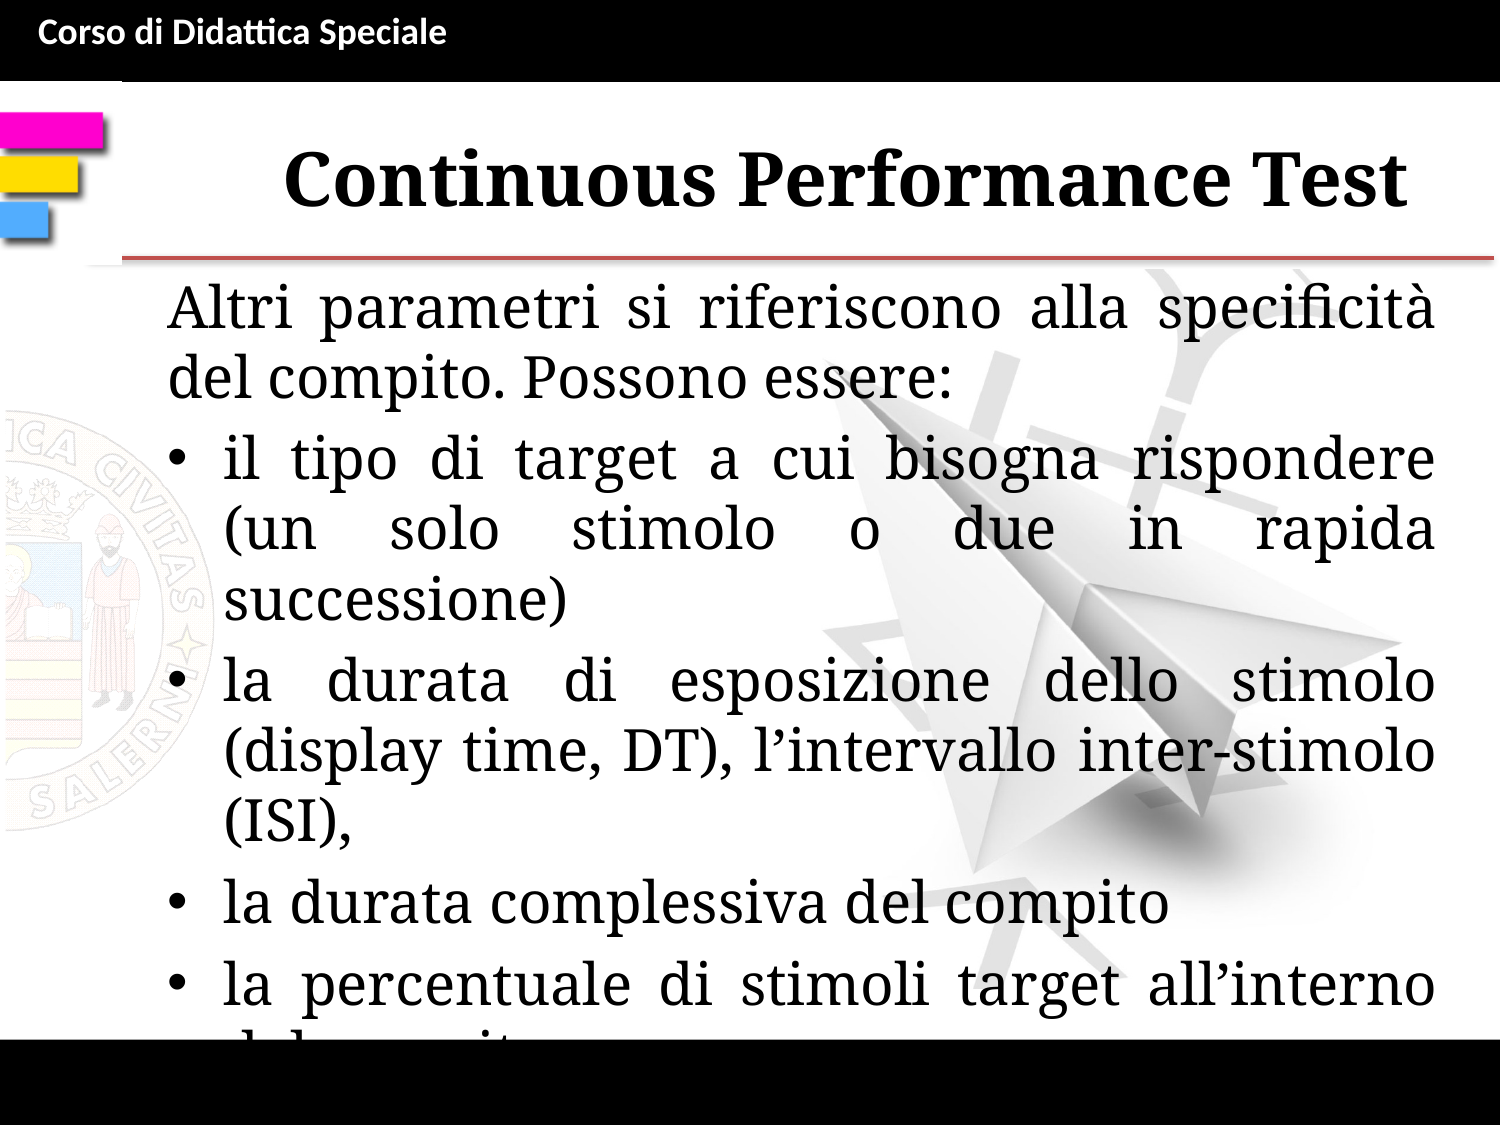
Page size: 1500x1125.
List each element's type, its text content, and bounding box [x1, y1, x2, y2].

picture [0, 81, 122, 265]
title Continuous Performance Test [120, 106, 1426, 247]
list Altri parametri si riferiscono alla specificità del compito. Possono essere: il tipo di target a cui bisogna rispondere (un solo stimolo o due in rapida successione) la durata di esposizione dello stimolo (display time, DT), l’intervallo inter-stimolo (ISI), la durata complessiva del compito la percentuale di stimoli target all’interno del compito. [152, 262, 1454, 1059]
